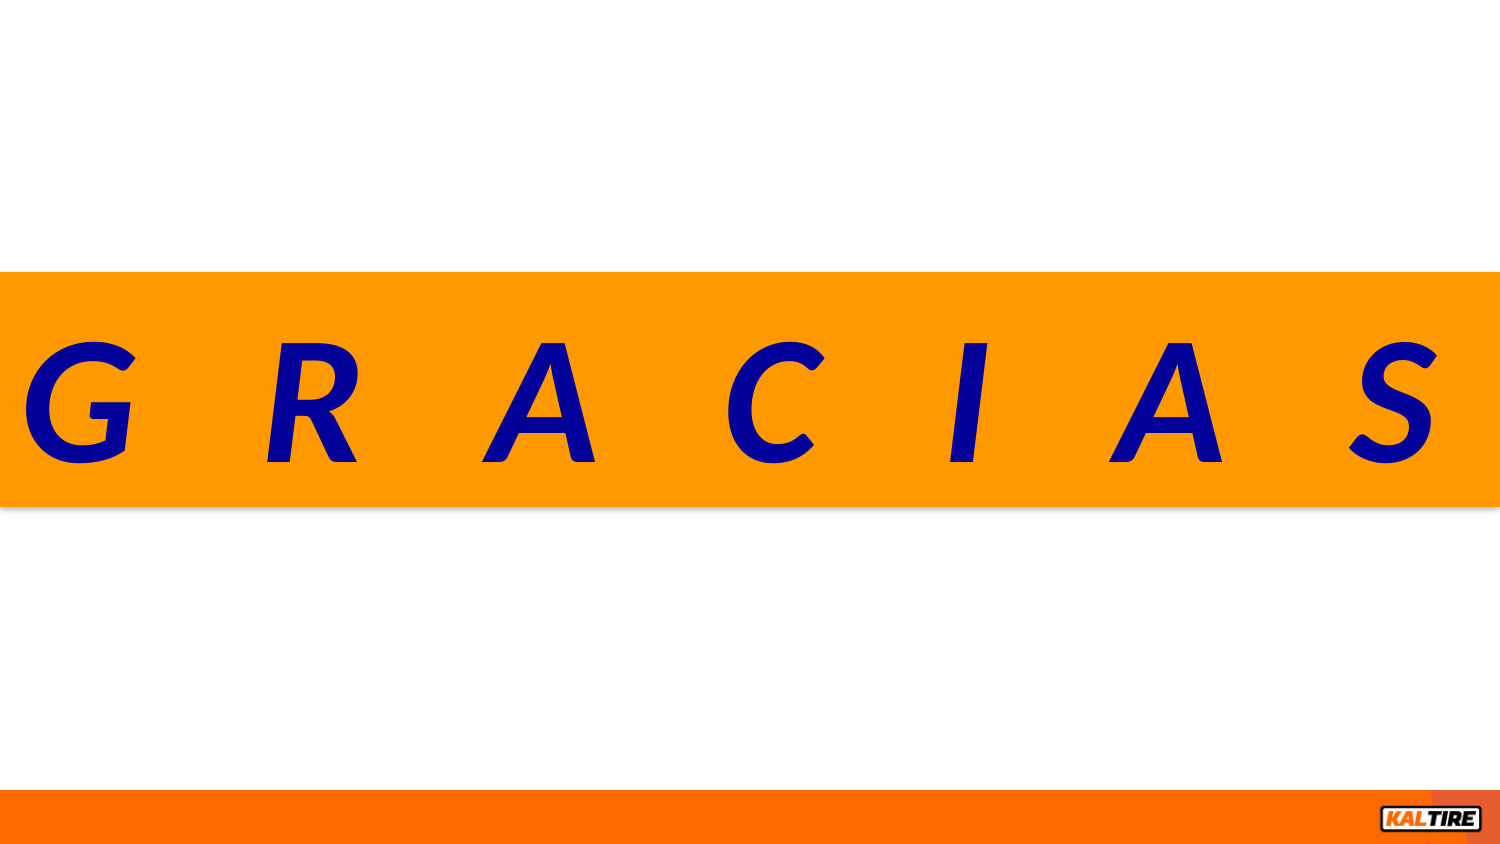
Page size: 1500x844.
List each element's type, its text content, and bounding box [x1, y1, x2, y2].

picture [0, 790, 1500, 844]
text_box G R A C I A S [0, 272, 1500, 507]
